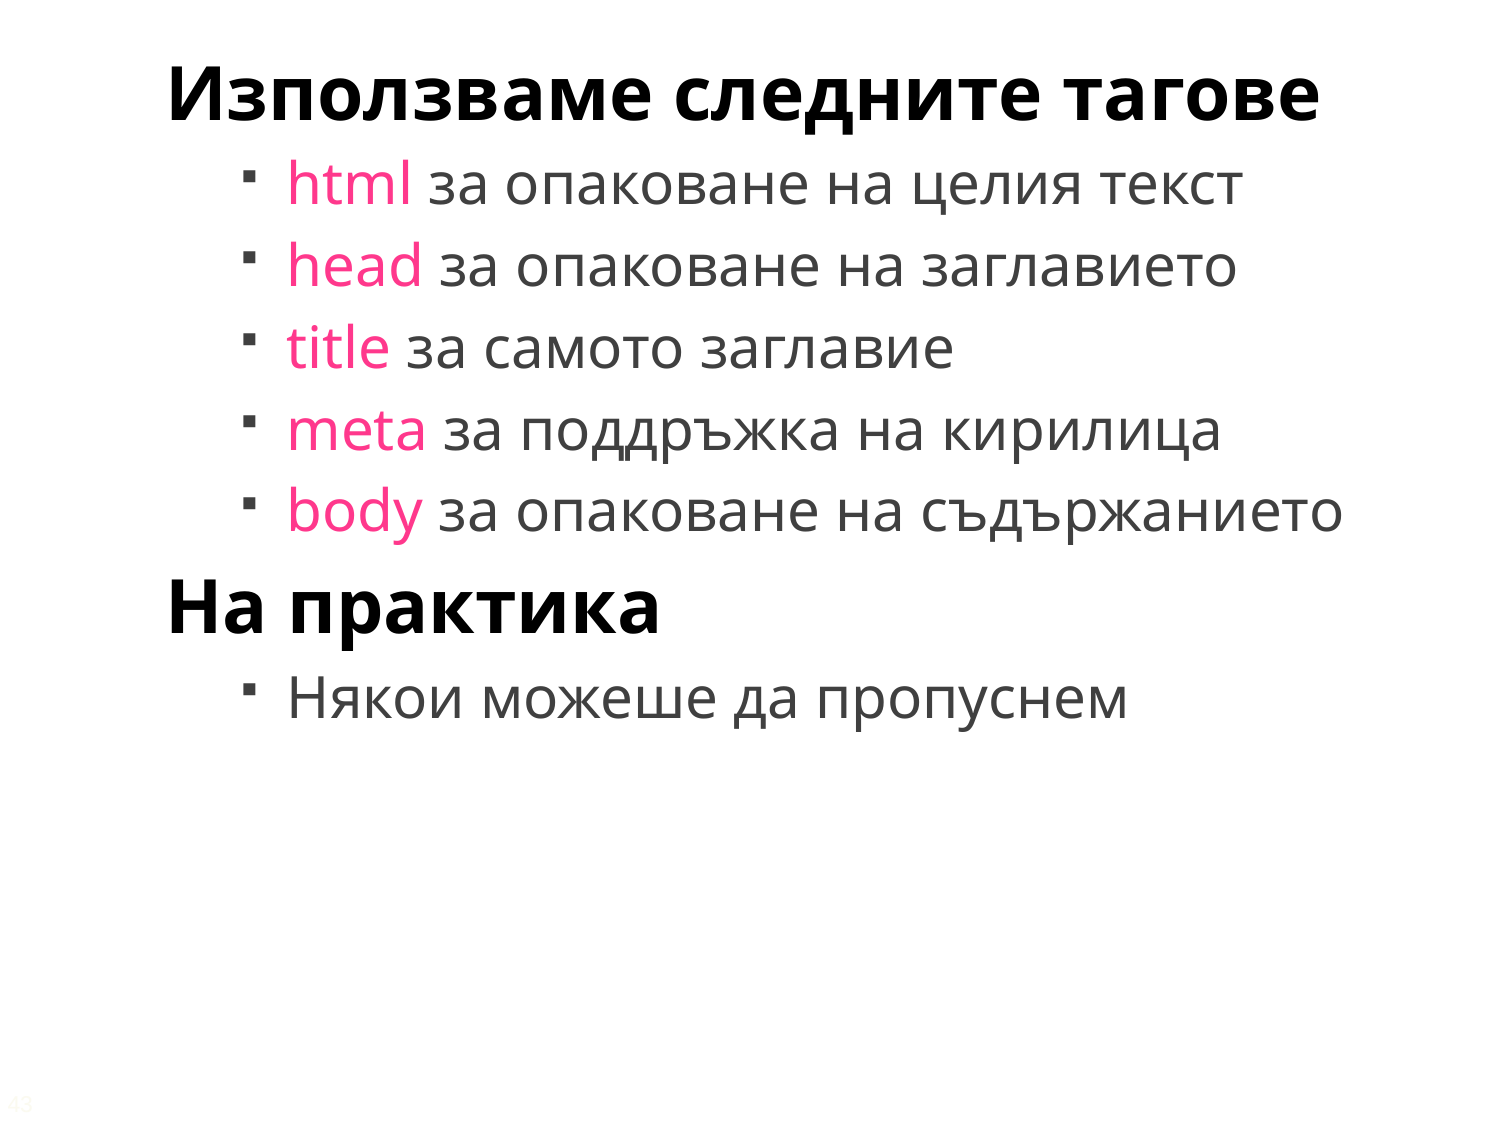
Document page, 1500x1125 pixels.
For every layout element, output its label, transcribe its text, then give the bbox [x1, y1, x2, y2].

list Използваме следните тагове html за опаковане на целия текст head за опаковане на заглавието title за самото заглавие meta за поддръжка на кирилица body за опаковане на съдържанието На практика Някои можеше да пропуснем [150, 37, 1488, 1113]
